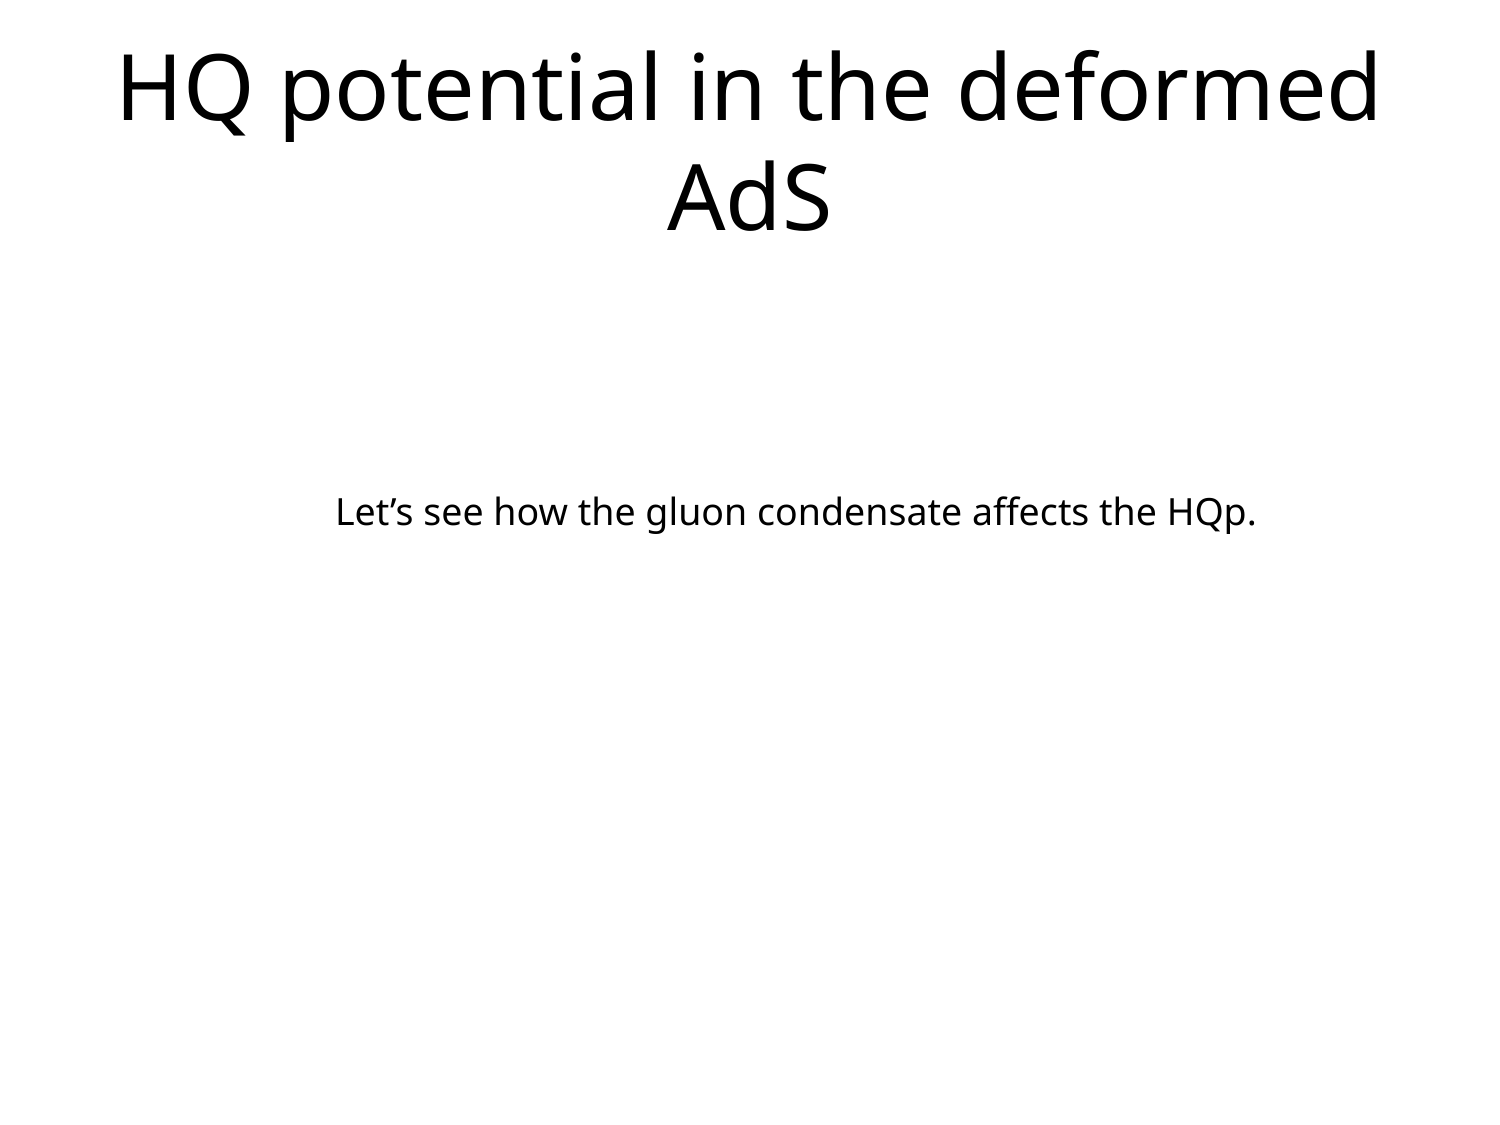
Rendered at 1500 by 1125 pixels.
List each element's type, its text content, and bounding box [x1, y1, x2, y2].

text_box Let’s see how the gluon condensate affects the HQp. [320, 480, 1273, 541]
title HQ potential in the deformed AdS [74, 44, 1426, 233]
